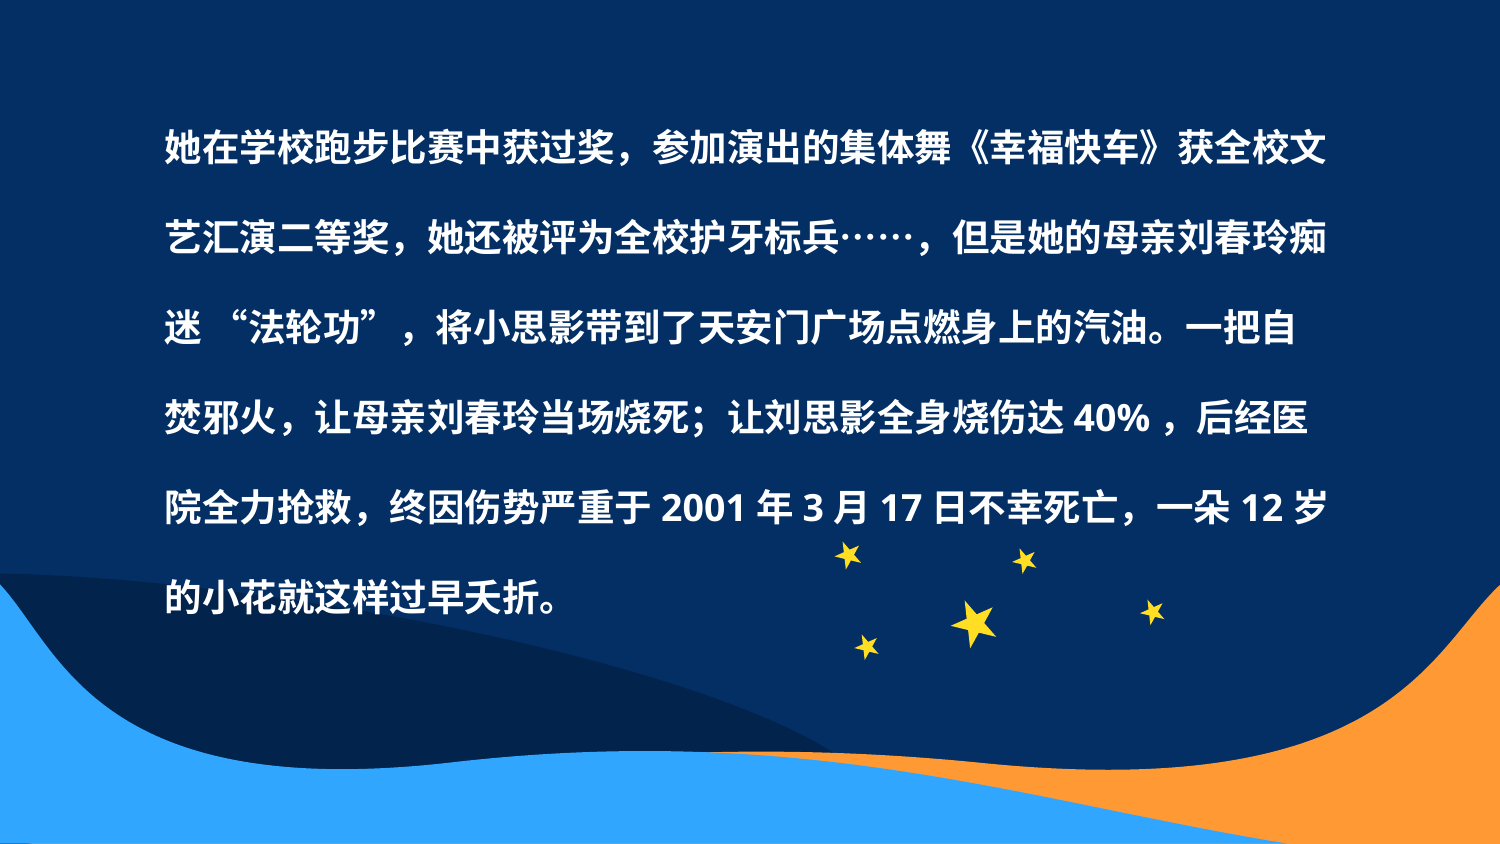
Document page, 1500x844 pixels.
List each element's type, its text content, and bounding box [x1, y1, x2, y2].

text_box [834, 540, 1165, 659]
text_box [719, 583, 1500, 844]
text_box [0, 582, 1288, 844]
text_box 她在学校跑步比赛中获过奖，参加演出的集体舞《幸福快车》获全校文艺汇演二等奖，她还被评为全校护牙标兵……，但是她的母亲刘春玲痴迷 “法轮功”，将小思影带到了天安门广场点燃身上的汽油。一把自焚邪火，让母亲刘春玲当场烧死；让刘思影全身烧伤达40%，后经医院全力抢救，终因伤势严重于2001年3月17日不幸死亡，一朵12岁的小花就这样过早夭折。 [149, 71, 1350, 627]
text_box [0, 572, 833, 768]
